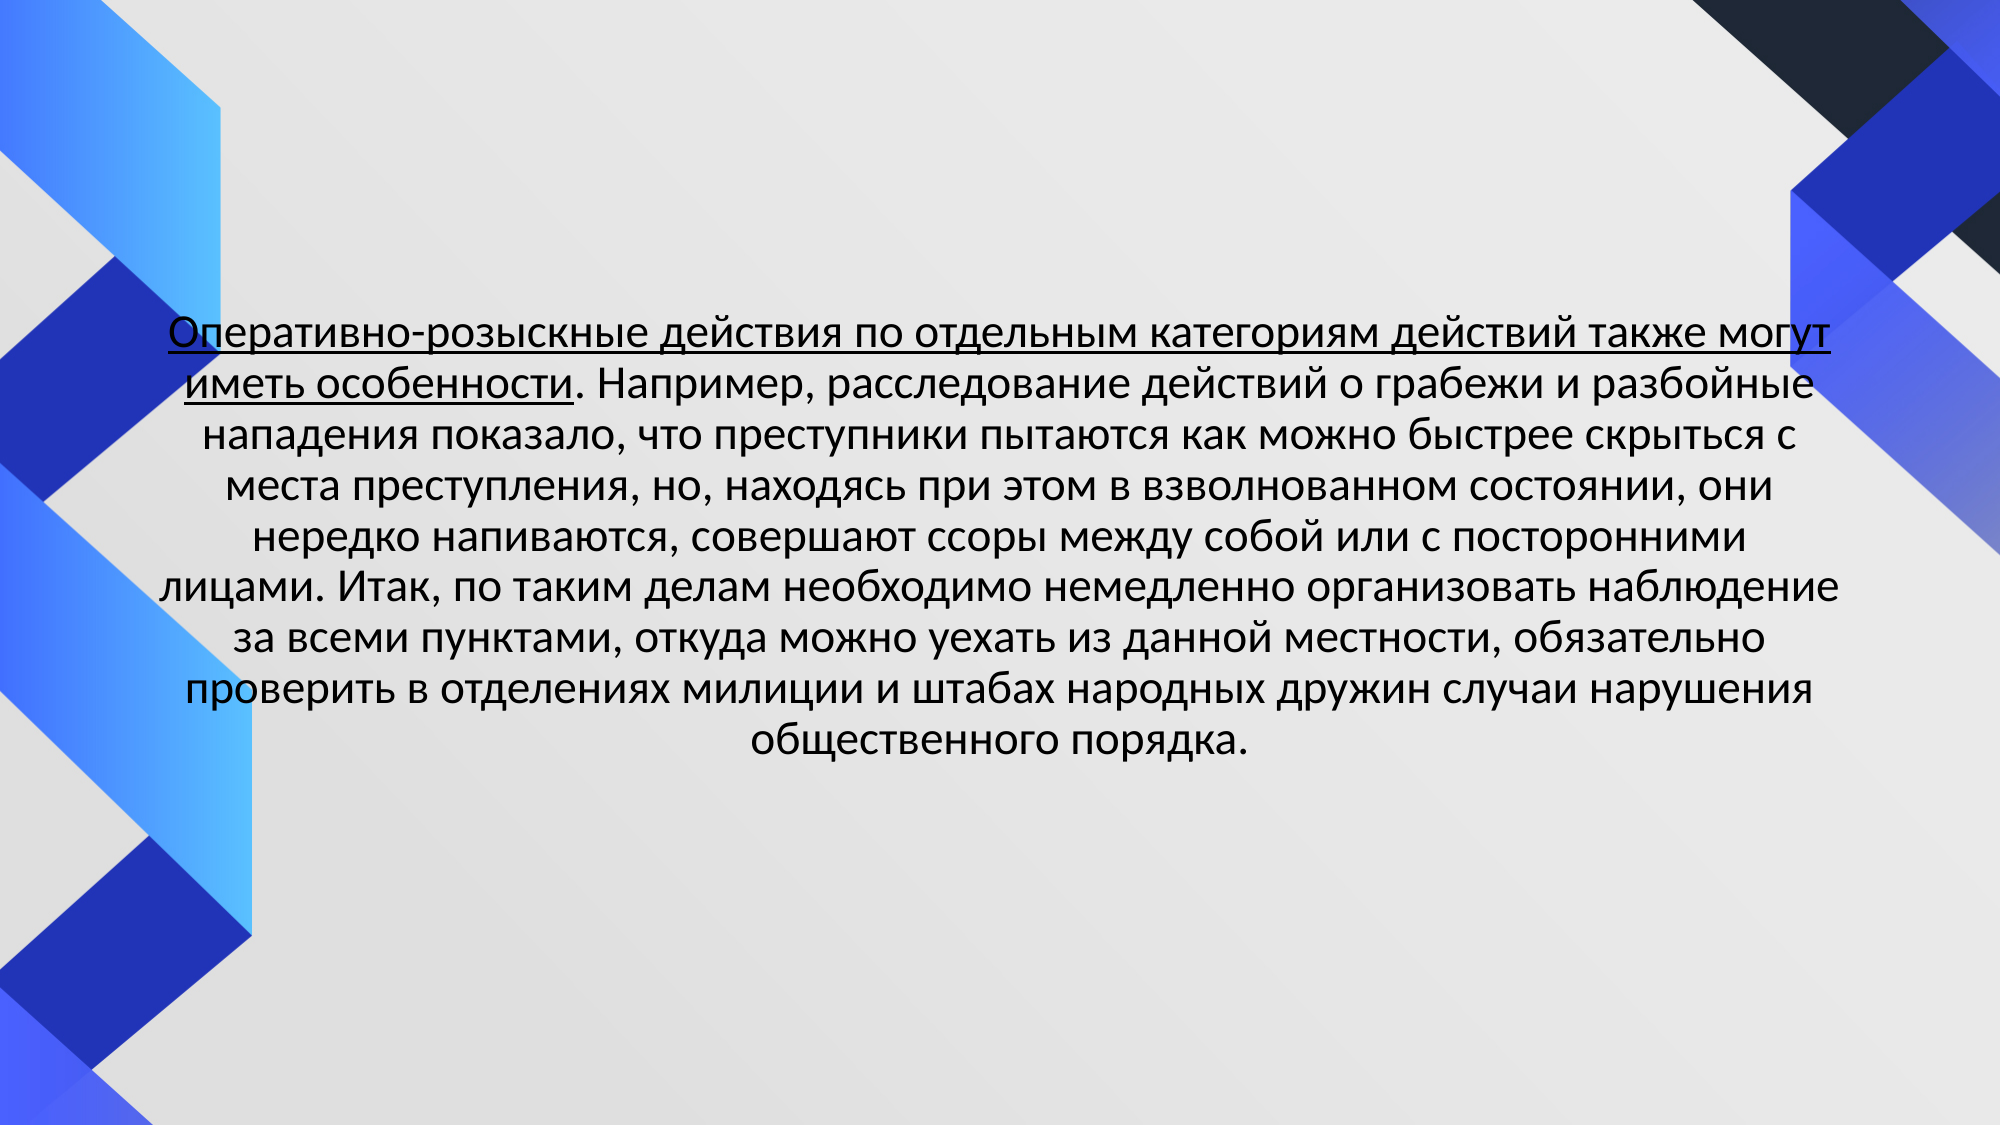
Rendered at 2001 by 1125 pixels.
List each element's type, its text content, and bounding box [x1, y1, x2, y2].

picture [0, 0, 2000, 1125]
list Оперативно-розыскные действия по отдельным категориям действий также могут иметь особенности. Например, расследование действий о грабежи и разбойные нападения показало, что преступники пытаются как можно быстрее скрыться с места преступления, но, находясь при этом в взволнованном состоянии, они нередко напиваются, совершают ссоры между собой или с посторонними лицами. Итак, по таким делам необходимо немедленно организовать наблюдение за всеми пунктами, откуда можно уехать из данной местности, обязательно проверить в отделениях милиции и штабах народных дружин случаи нарушения общественного порядка. [137, 299, 1863, 1014]
